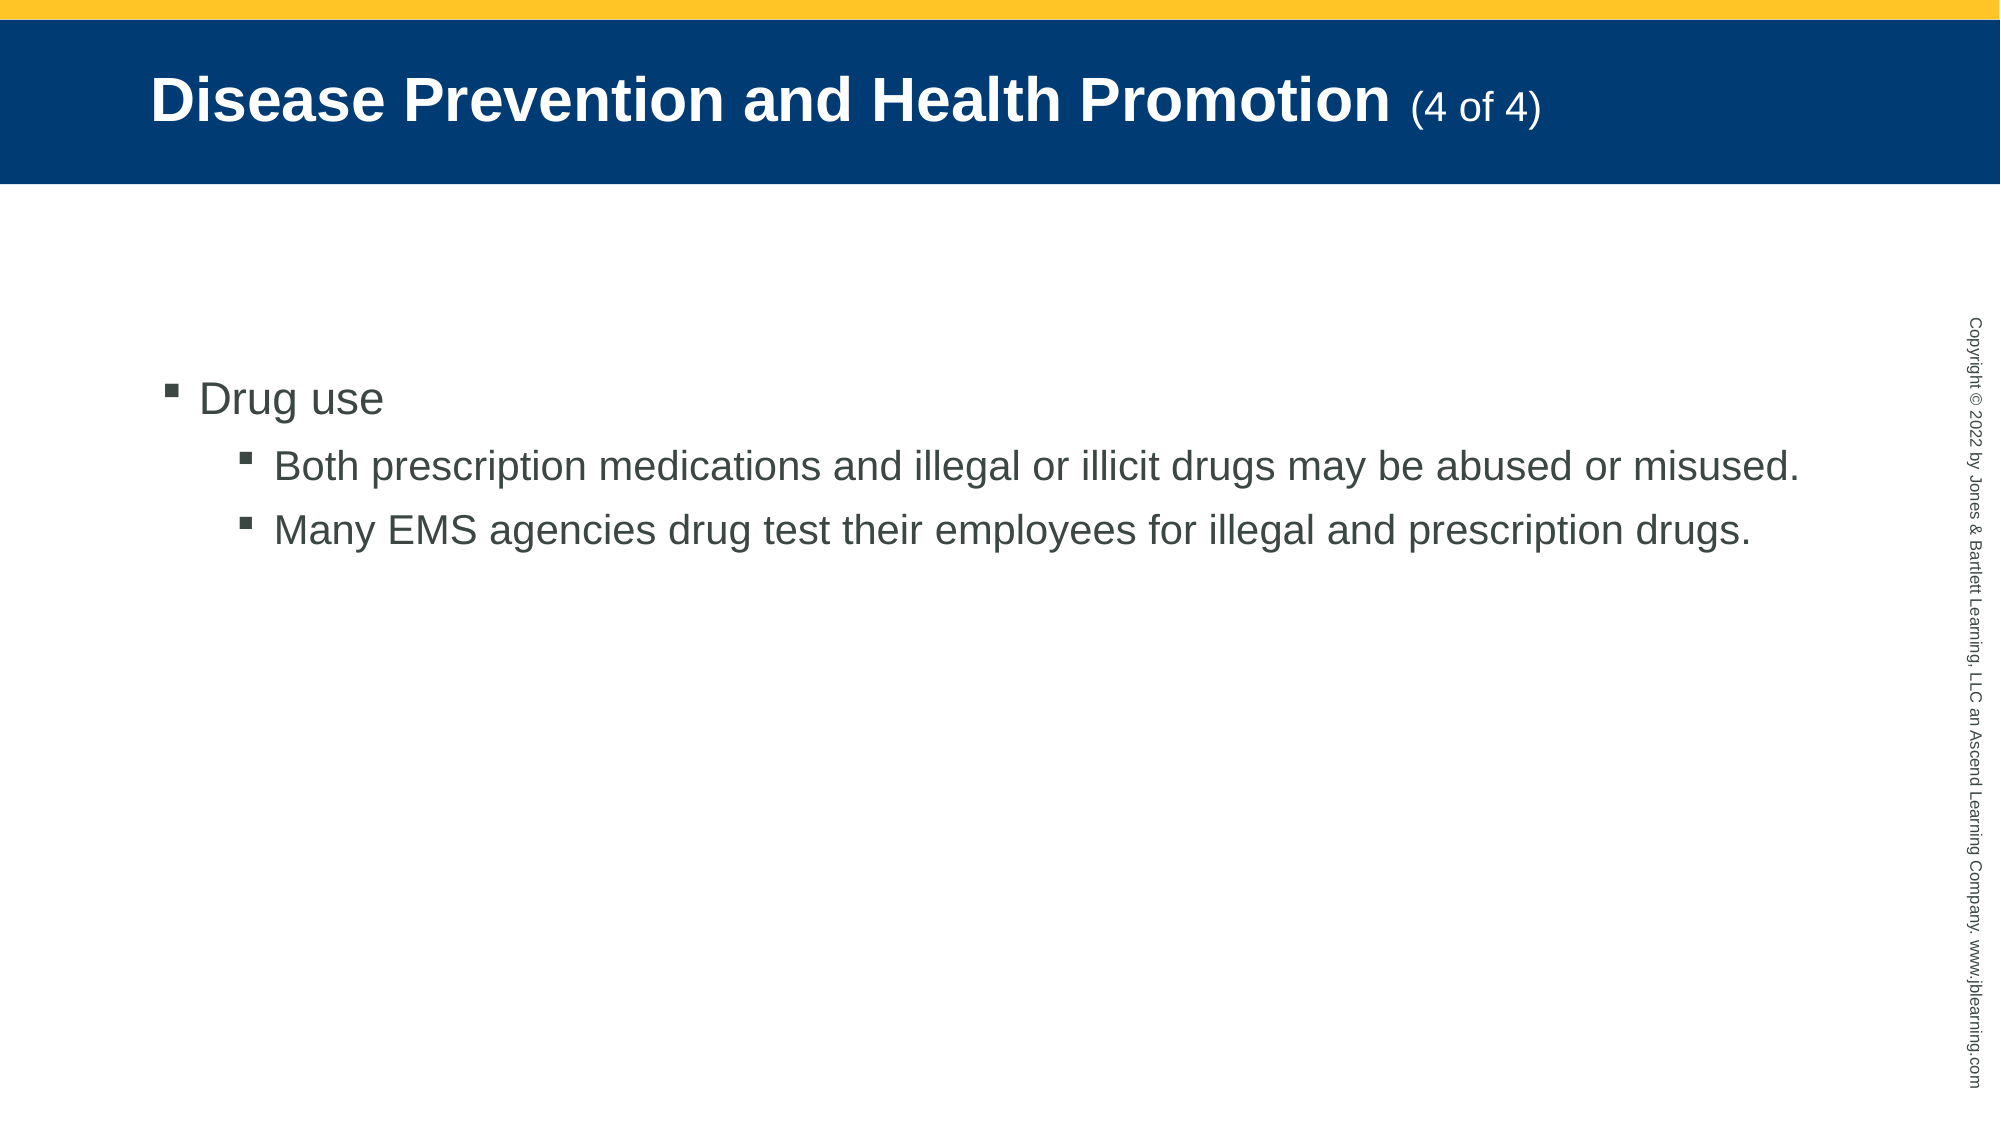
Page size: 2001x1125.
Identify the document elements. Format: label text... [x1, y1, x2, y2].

title Disease Prevention and Health Promotion (4 of 4) [0, 19, 2000, 185]
list Drug use Both prescription medications and illegal or illicit drugs may be abused or misused. Many EMS agencies drug test their employees for illegal and prescription drugs. [146, 361, 1859, 1016]
